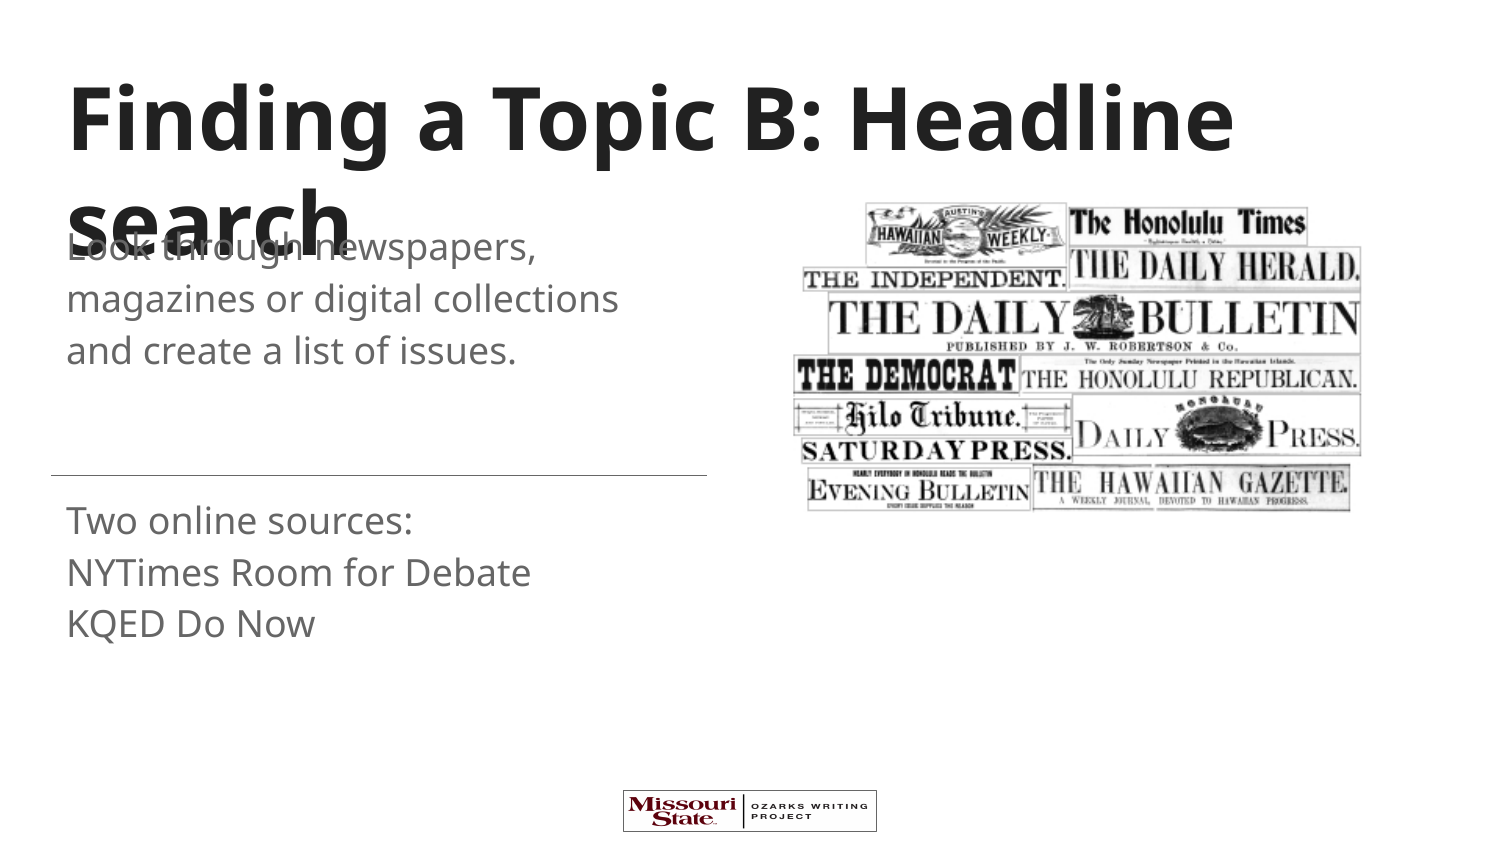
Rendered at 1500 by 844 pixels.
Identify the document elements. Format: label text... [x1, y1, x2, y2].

list Look through newspapers, magazines or digital collections and create a list of issues. Two online sources: NYTimes Room for Debate KQED Do Now [51, 481, 708, 750]
title Finding a Topic B: Headline search [51, 48, 1449, 180]
list Look through newspapers, magazines or digital collections and create a list of issues. Two online sources: NYTimes Room for Debate KQED Do Now [51, 201, 708, 475]
picture [624, 791, 876, 831]
picture [792, 201, 1364, 513]
